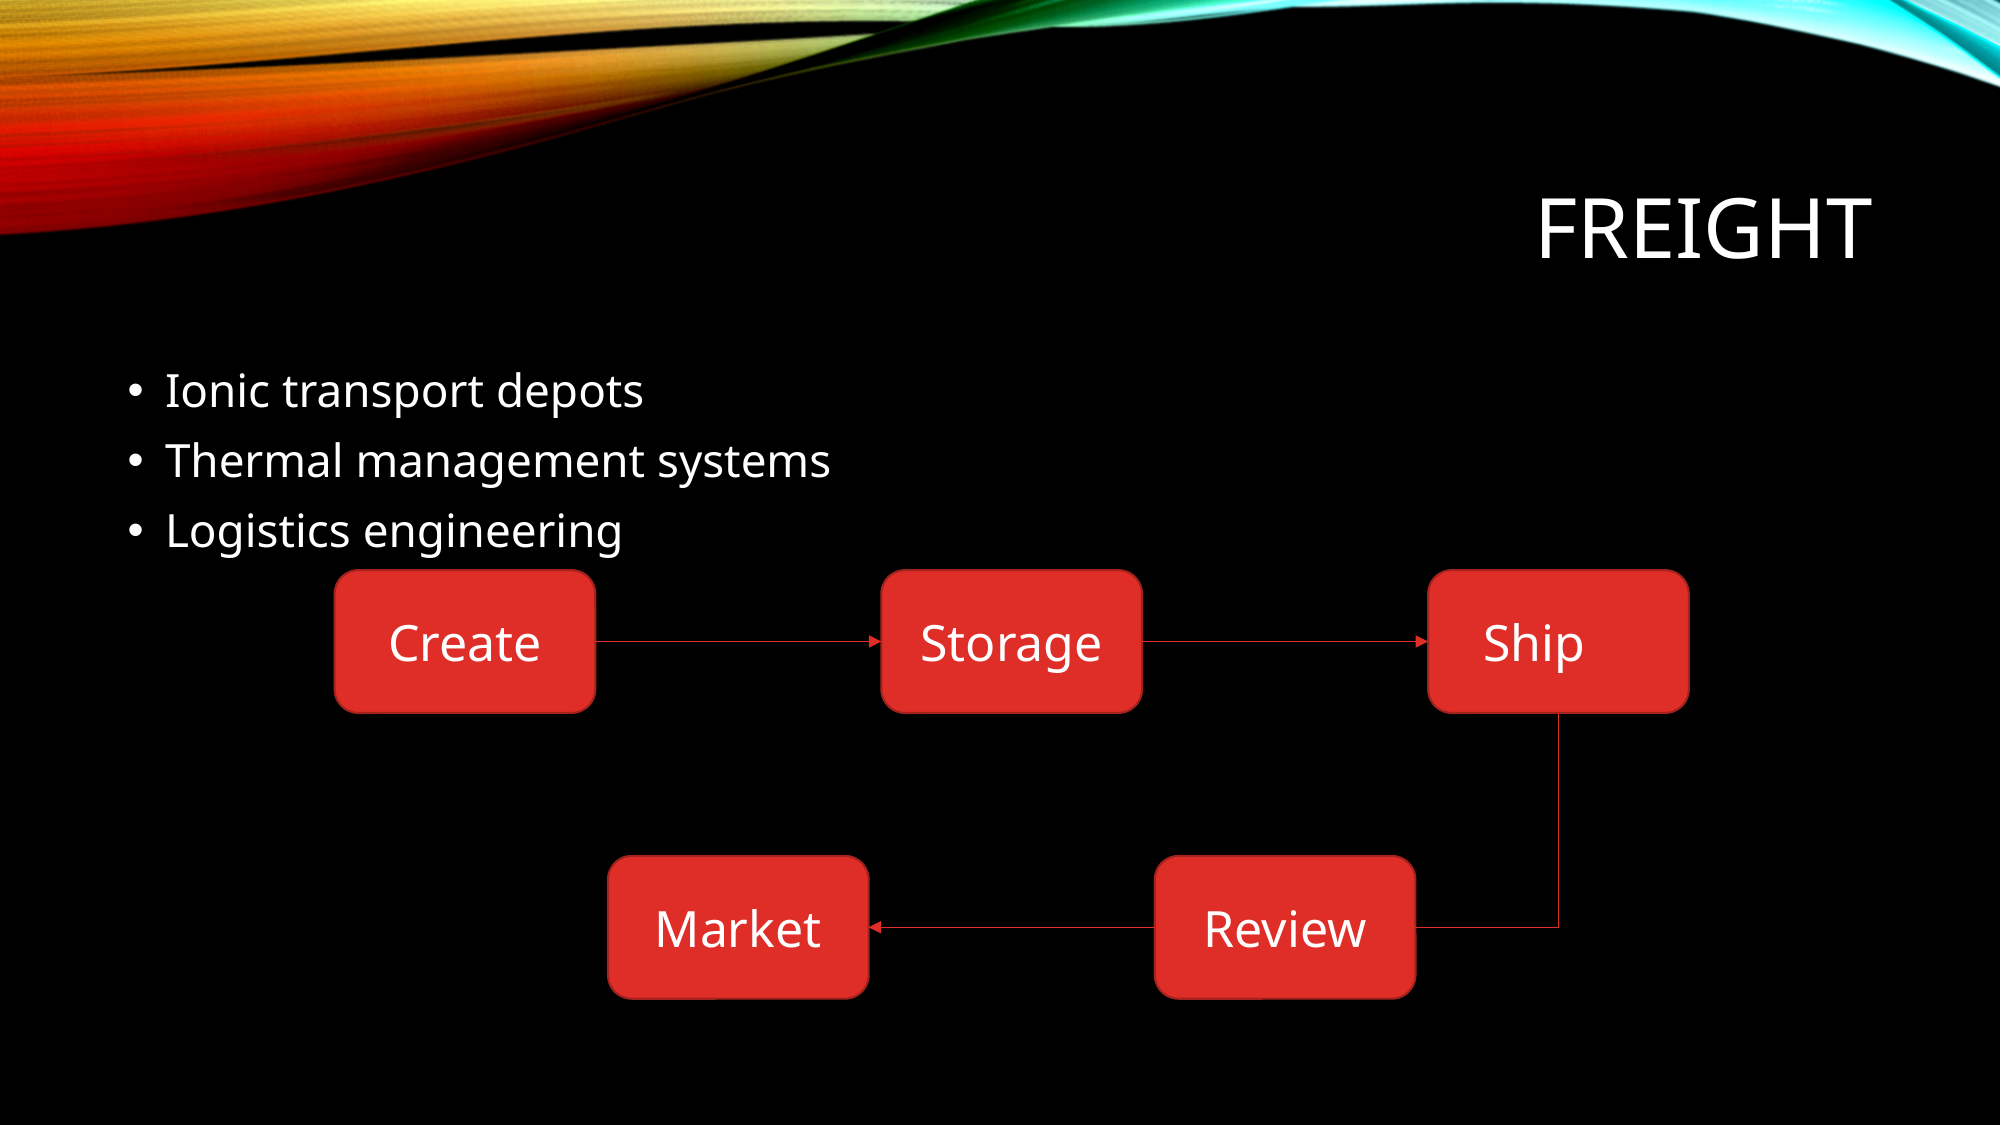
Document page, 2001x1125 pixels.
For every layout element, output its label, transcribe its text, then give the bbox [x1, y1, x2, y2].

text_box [334, 569, 1690, 999]
picture [0, 0, 2000, 237]
title freight [474, 125, 1888, 338]
list Ionic transport depots Thermal management systems Logistics engineering [112, 360, 1888, 1021]
